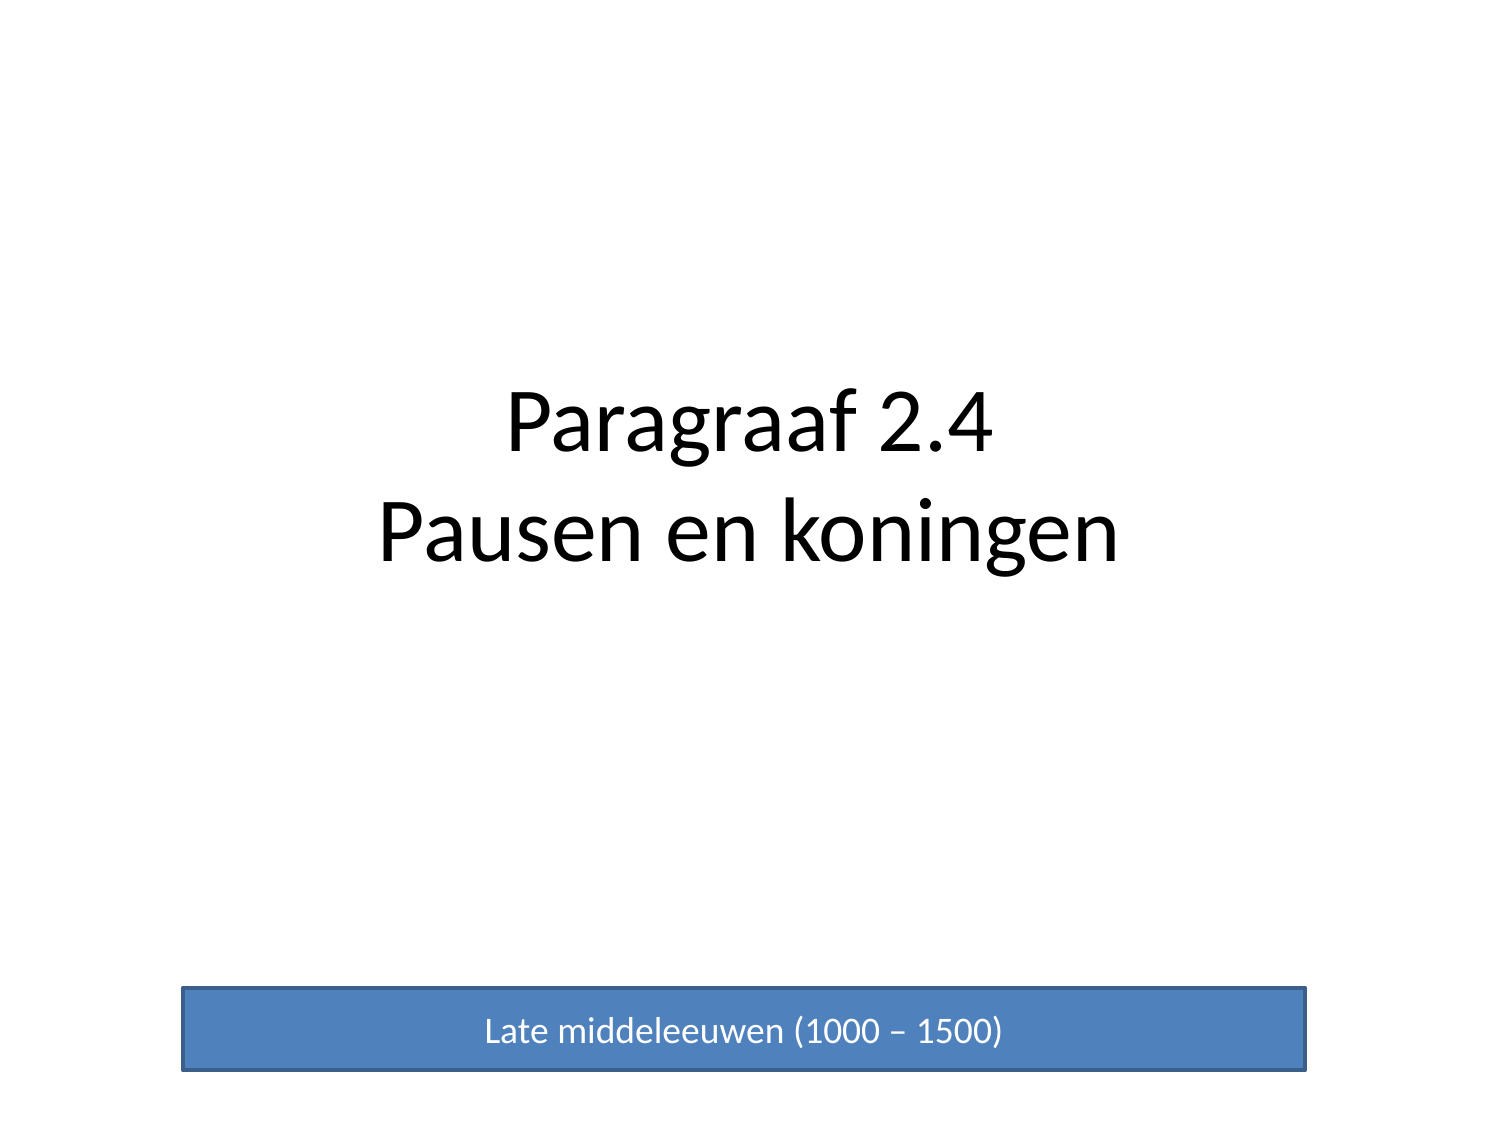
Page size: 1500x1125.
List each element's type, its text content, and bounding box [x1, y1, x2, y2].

title Paragraaf 2.4 Pausen en koningen [112, 349, 1388, 591]
text_box Late middeleeuwen (1000 – 1500) [181, 986, 1307, 1072]
